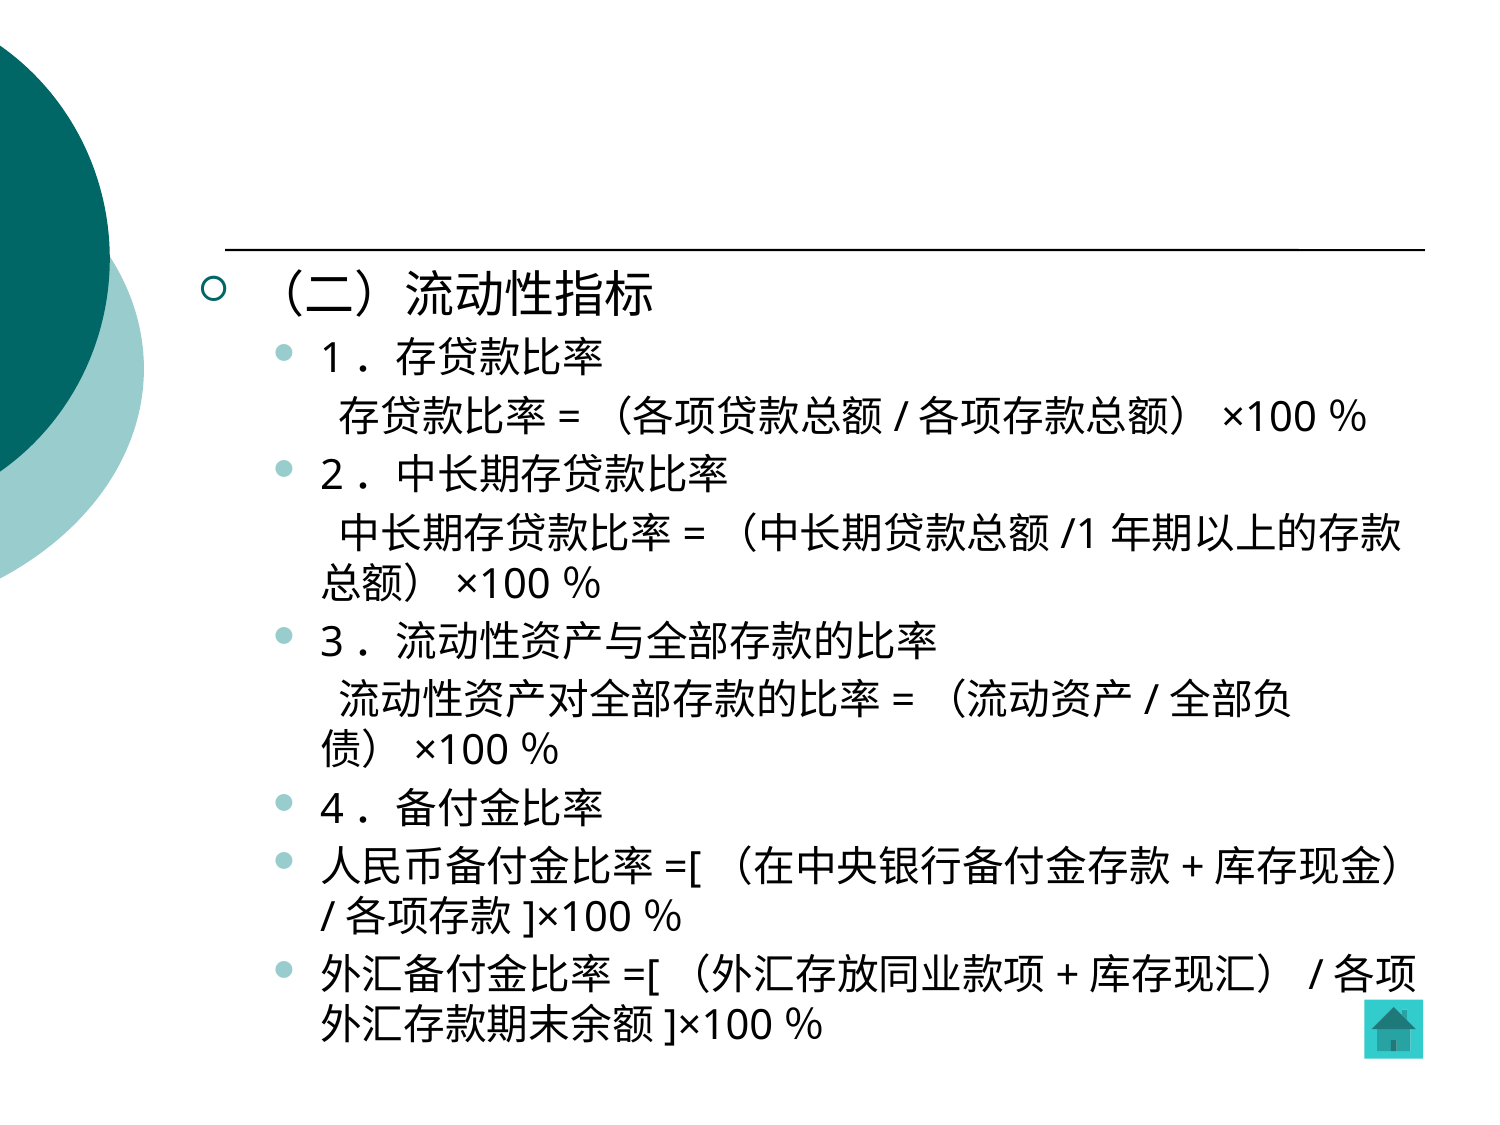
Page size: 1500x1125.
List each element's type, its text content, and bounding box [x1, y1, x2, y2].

list （二）流动性指标 1．存贷款比率 存贷款比率=（各项贷款总额/各项存款总额）×100％ 2．中长期存贷款比率 中长期存贷款比率=（中长期贷款总额/1年期以上的存款总额）×100％ 3．流动性资产与全部存款的比率 流动性资产对全部存款的比率=（流动资产/全部负债）×100％ 4．备付金比率 人民币备付金比率=[（在中央银行备付金存款+库存现金）/各项存款]×100％ 外汇备付金比率=[（外汇存放同业款项+库存现汇）/各项外汇存款期末余额]×100％ [182, 255, 1460, 1059]
text_box [1364, 999, 1424, 1059]
